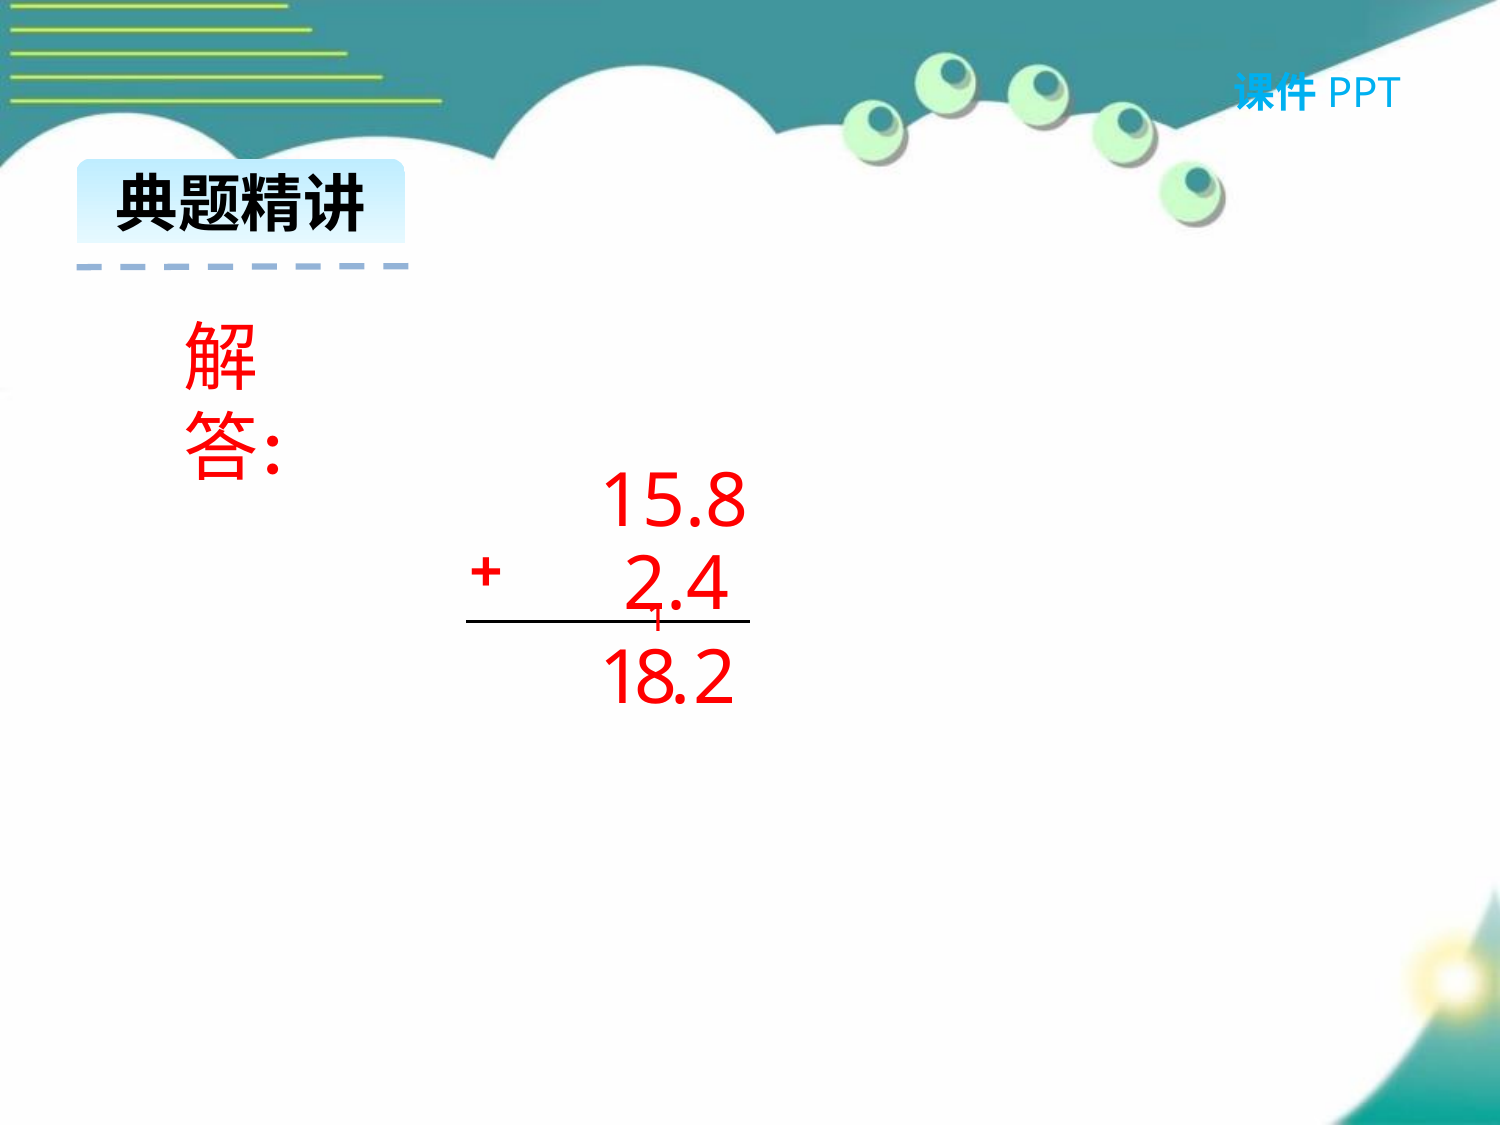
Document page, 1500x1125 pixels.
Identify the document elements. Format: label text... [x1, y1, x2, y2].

text_box 解答： [168, 302, 361, 498]
text_box . [655, 621, 847, 727]
text_box 2.4 [608, 527, 800, 621]
text_box + [454, 527, 608, 612]
text_box 1 [631, 586, 675, 620]
picture [0, 0, 1500, 1125]
text_box 15.8 [584, 444, 776, 527]
text_box 课件PPT [1218, 58, 1418, 124]
text_box 典题精讲 [76, 158, 405, 244]
text_box 1 [584, 630, 655, 727]
